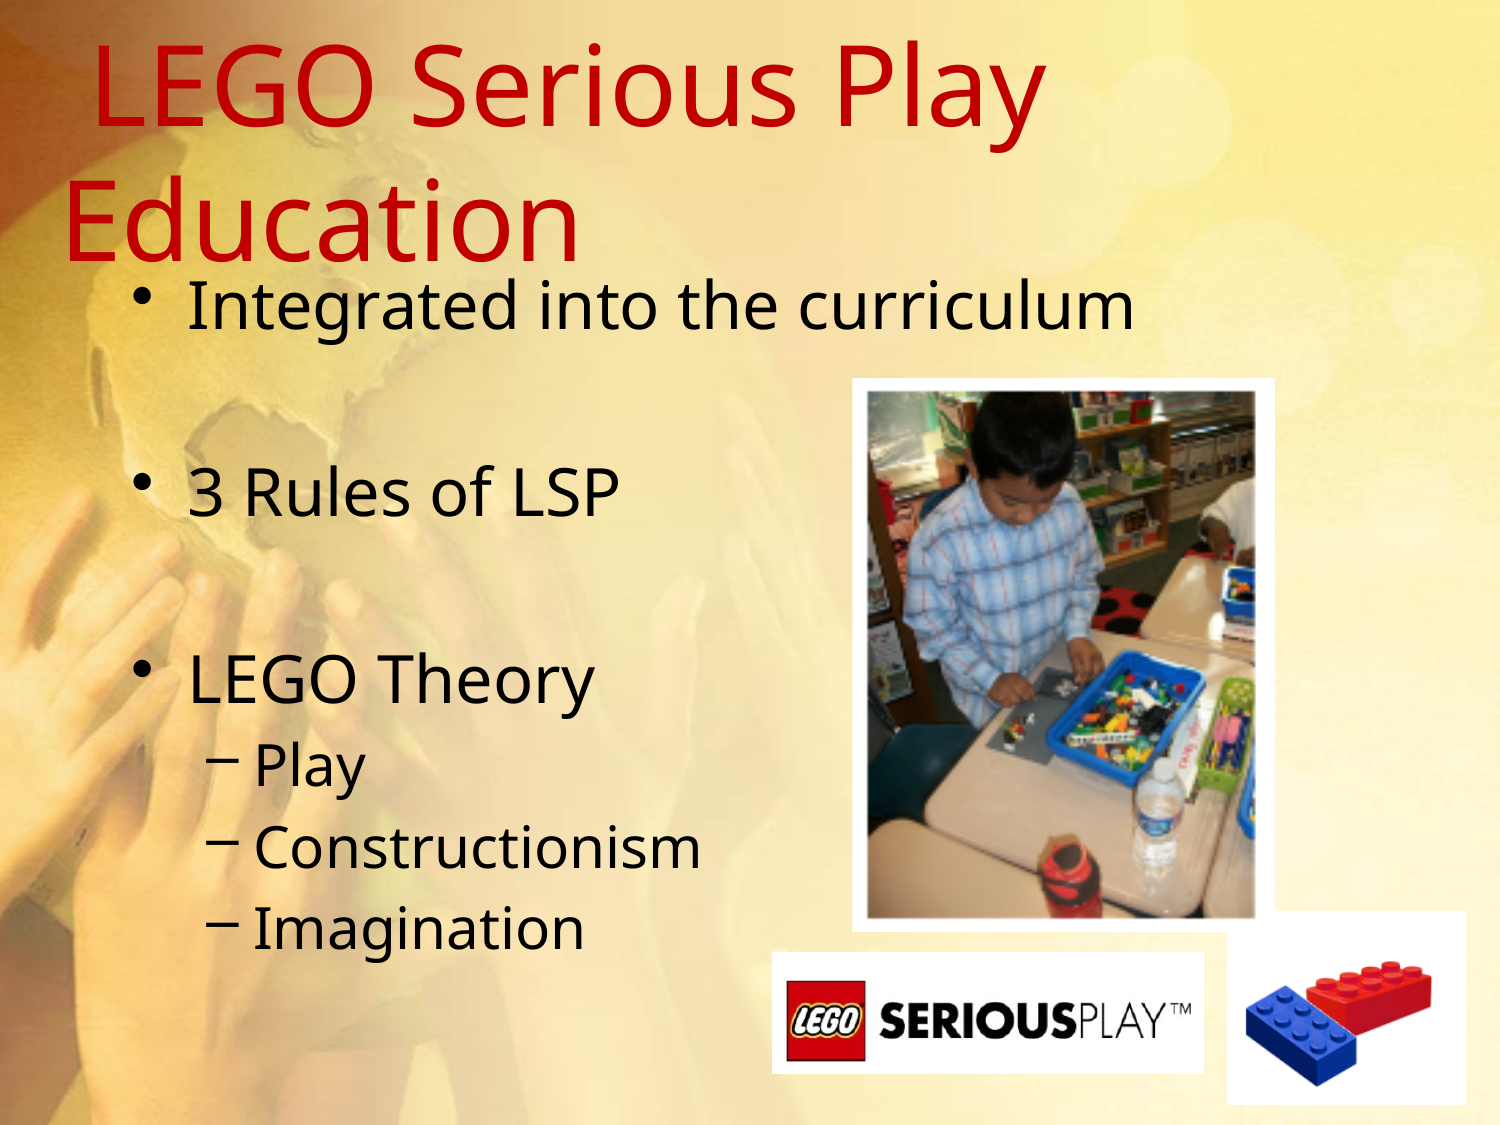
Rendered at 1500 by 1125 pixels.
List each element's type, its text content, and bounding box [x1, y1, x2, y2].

list Integrated into the curriculum 3 Rules of LSP LEGO Theory Play Constructionism Imagination [115, 255, 1412, 1075]
title LEGO Serious Play Education [44, 54, 1500, 243]
picture [0, 0, 1500, 1125]
